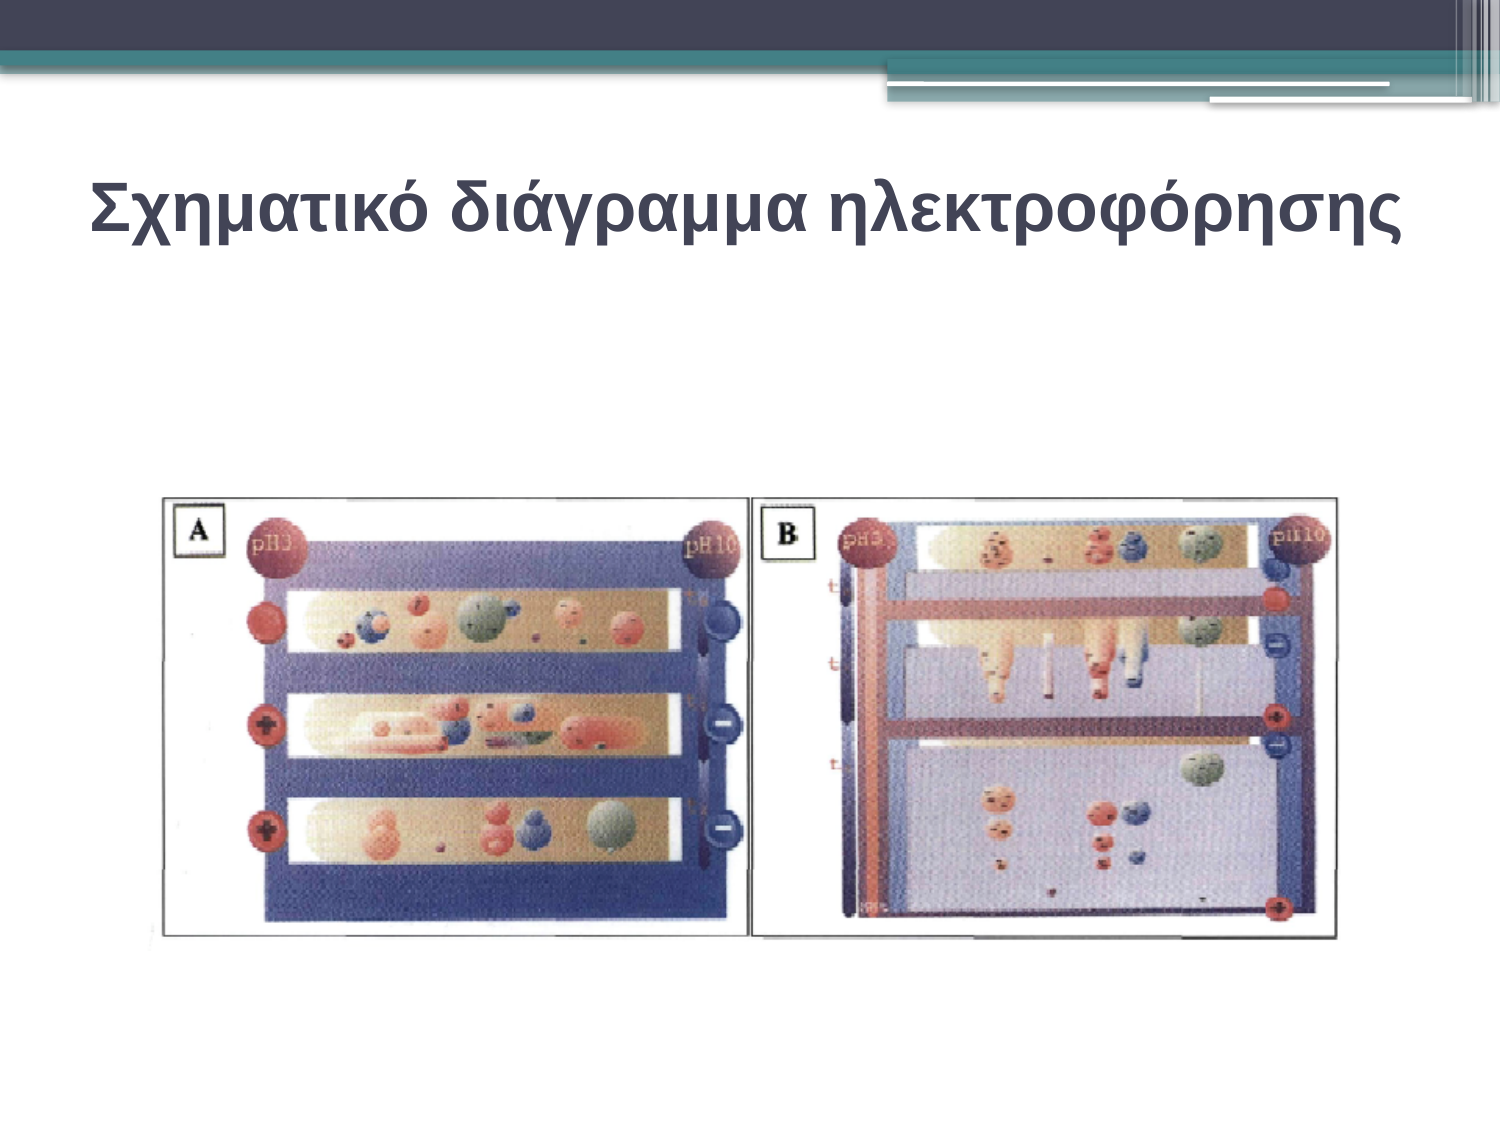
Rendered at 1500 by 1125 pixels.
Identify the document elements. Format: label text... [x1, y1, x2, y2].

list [144, 495, 1355, 952]
title Σχηματικό διάγραμμα ηλεκτροφόρησης [75, 115, 1425, 291]
